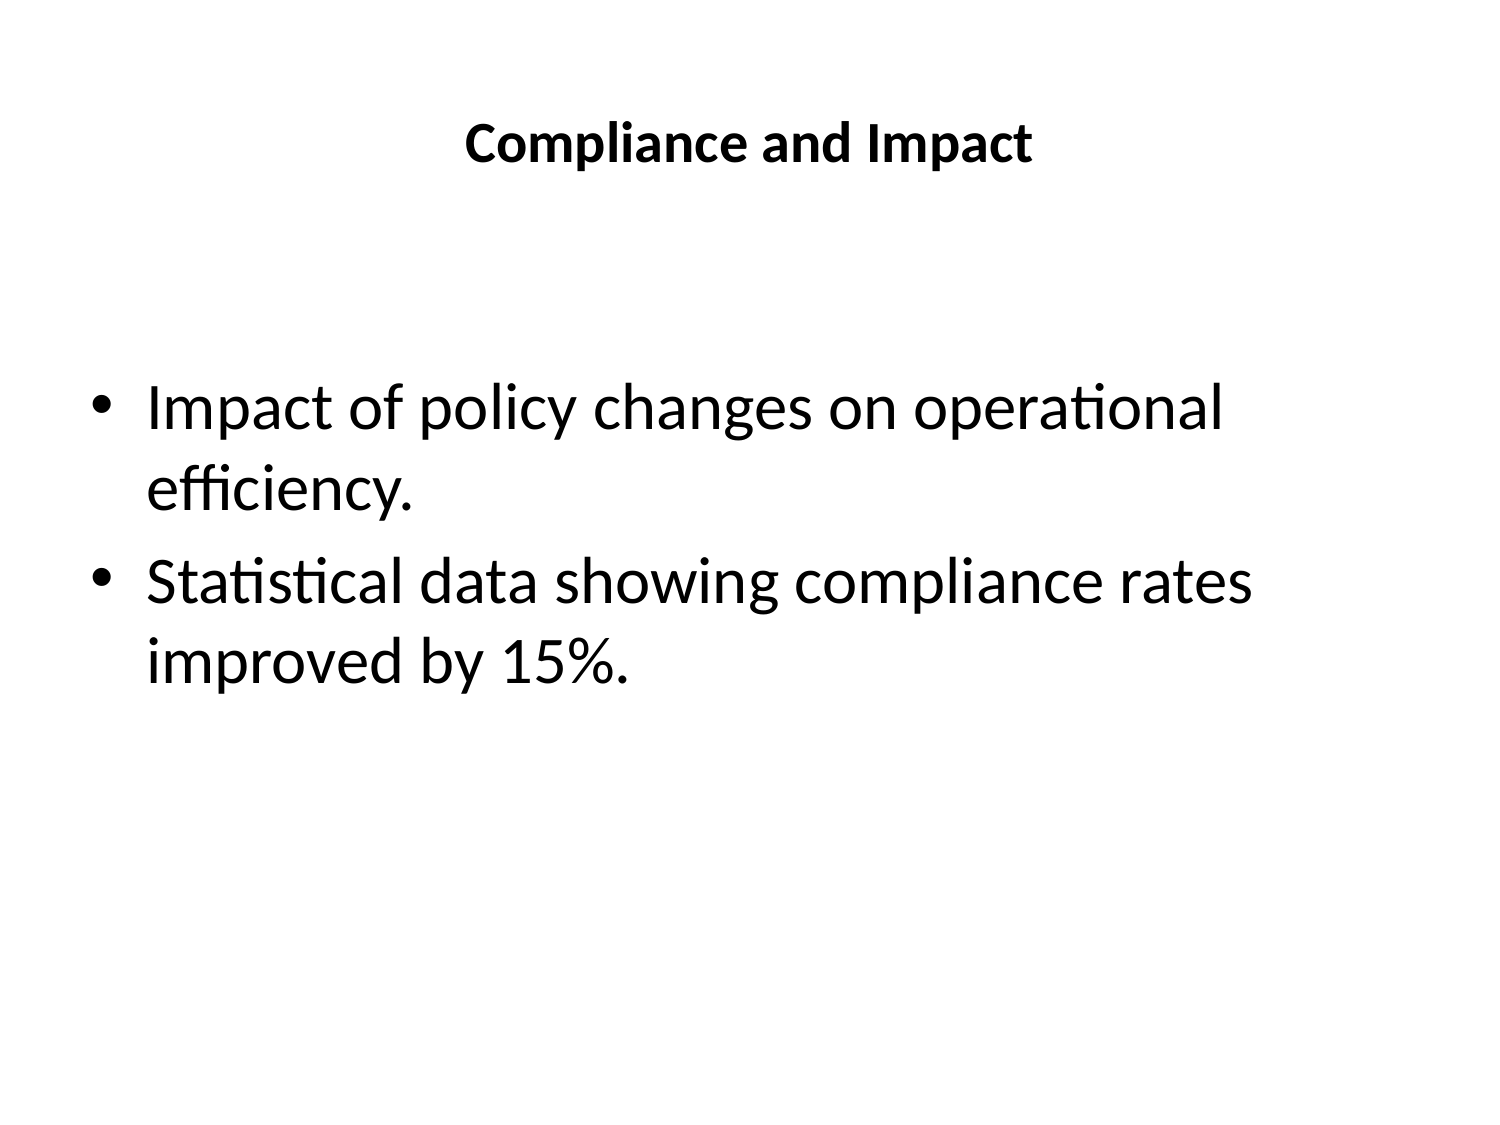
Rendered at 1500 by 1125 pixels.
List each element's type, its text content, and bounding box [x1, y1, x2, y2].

title Compliance and Impact [75, 45, 1425, 233]
list Impact of policy changes on operational efficiency. Statistical data showing compliance rates improved by 15%. [75, 262, 1425, 1005]
